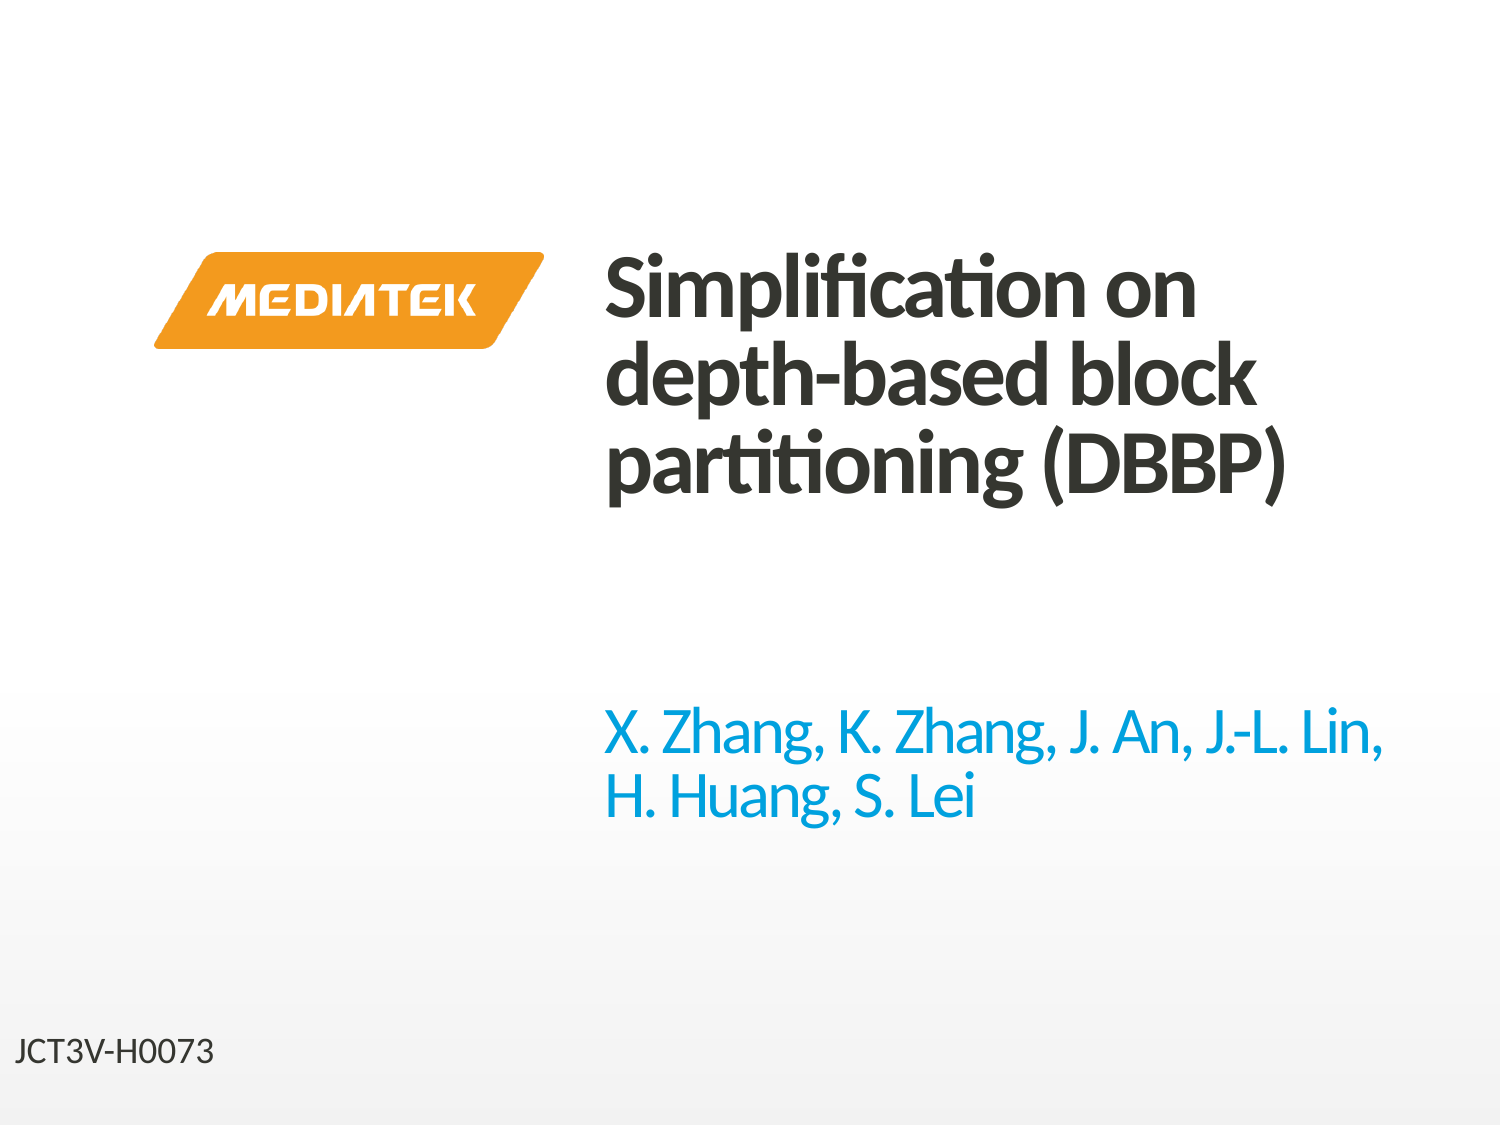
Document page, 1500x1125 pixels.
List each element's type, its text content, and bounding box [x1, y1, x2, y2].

picture [154, 252, 544, 349]
text_box JCT3V-H0073 [0, 1018, 282, 1124]
title Simplification on depth-based block partitioning (DBBP) [589, 239, 1425, 695]
subtitle X. Zhang, K. Zhang, J. An, J.-L. Lin, H. Huang, S. Lei [589, 695, 1425, 1077]
